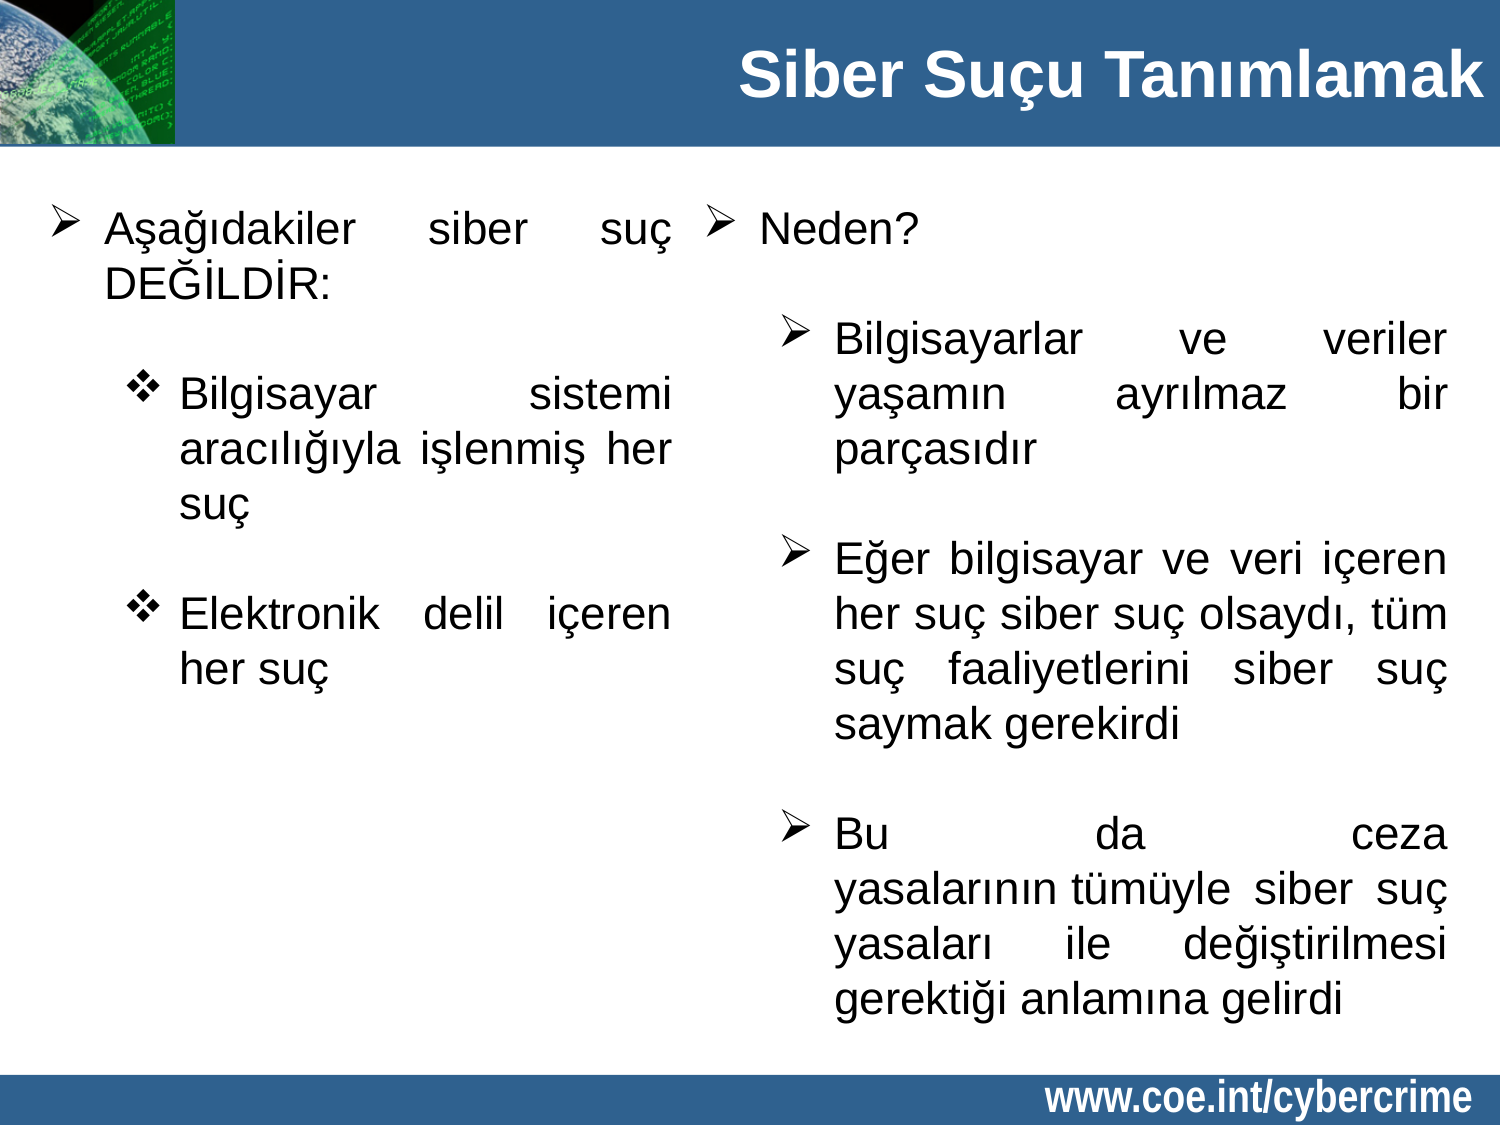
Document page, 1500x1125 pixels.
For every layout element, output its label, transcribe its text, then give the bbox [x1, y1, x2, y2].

text_box [0, 1073, 1030, 1125]
text_box Siber Suçu Tanımlamak [177, 0, 1500, 149]
text_box www.coe.int/cybercrime [1030, 1059, 1500, 1125]
text_box Neden? Bilgisayarlar ve veriler yaşamın ayrılmaz bir parçasıdır Eğer bilgisayar ve veri içeren her suç siber suç olsaydı, tüm suç faaliyetlerini siber suç saymak gerekirdi Bu da ceza yasalarının tümüyle siber suç yasaları ile değiştirilmesi gerektiği anlamına gelirdi [687, 191, 1464, 1032]
text_box Aşağıdakiler siber suç DEĞİLDİR: Bilgisayar sistemi aracılığıyla işlenmiş her suç Elektronik delil içeren her suç [32, 191, 687, 757]
picture [0, 0, 175, 144]
